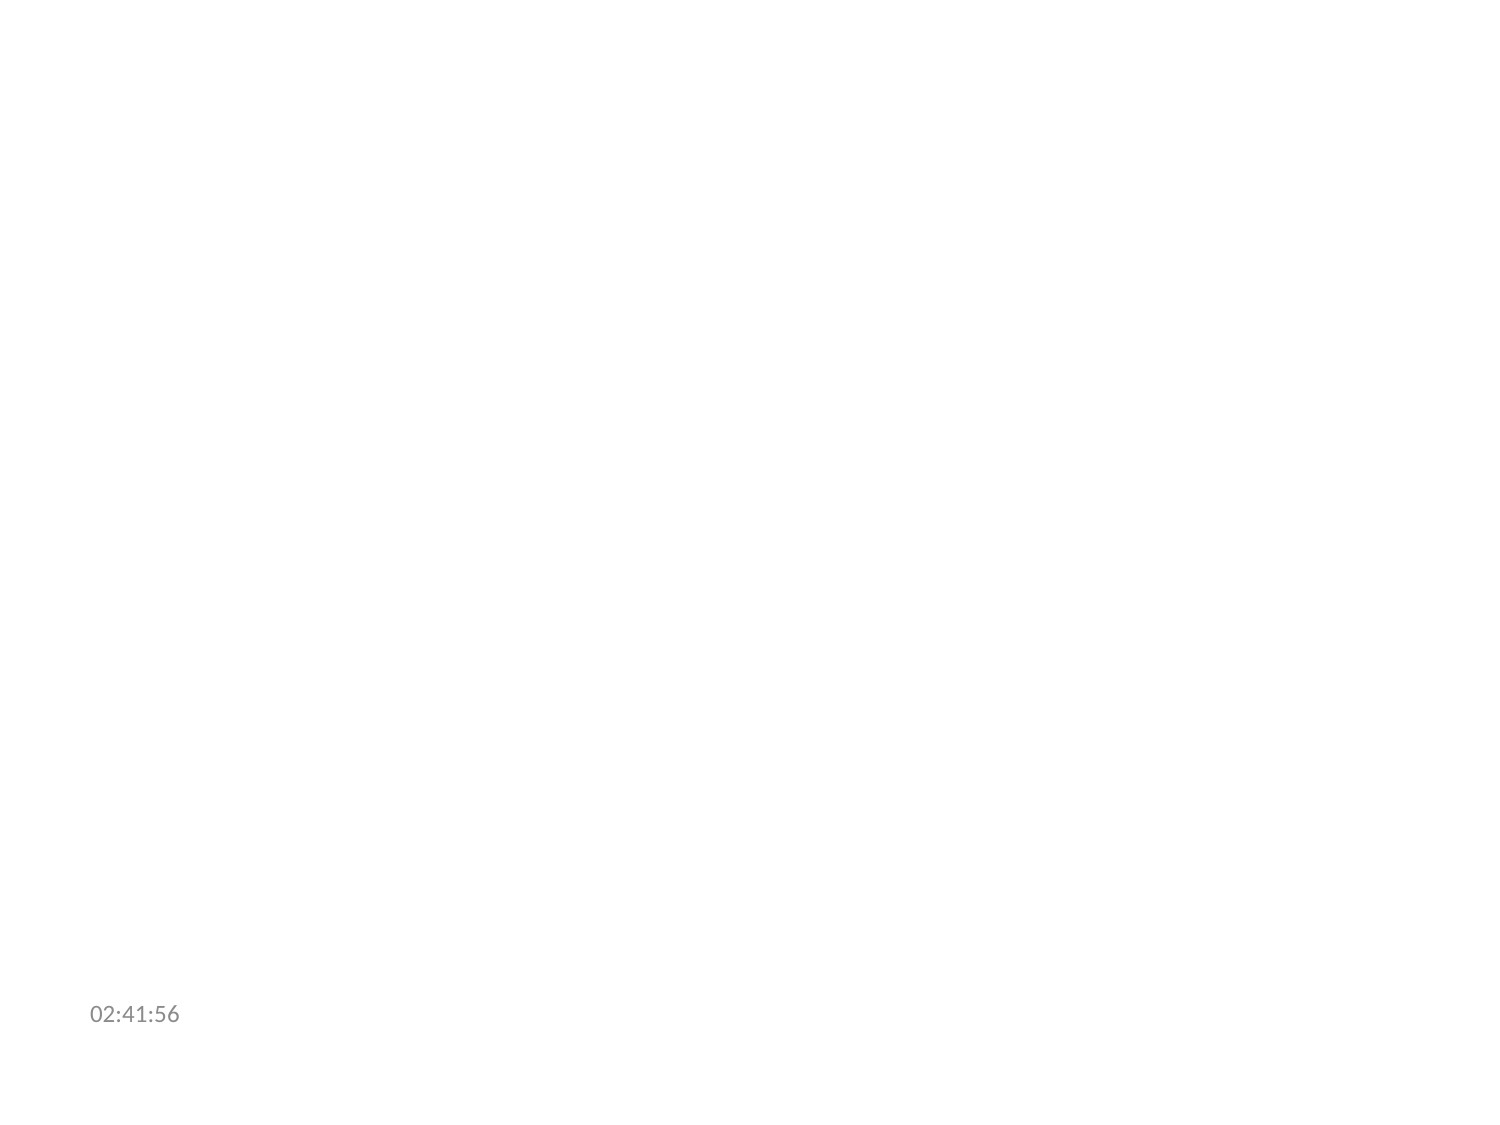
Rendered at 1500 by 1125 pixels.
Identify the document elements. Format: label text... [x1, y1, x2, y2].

text_box 15:35:09 [75, 982, 425, 1043]
